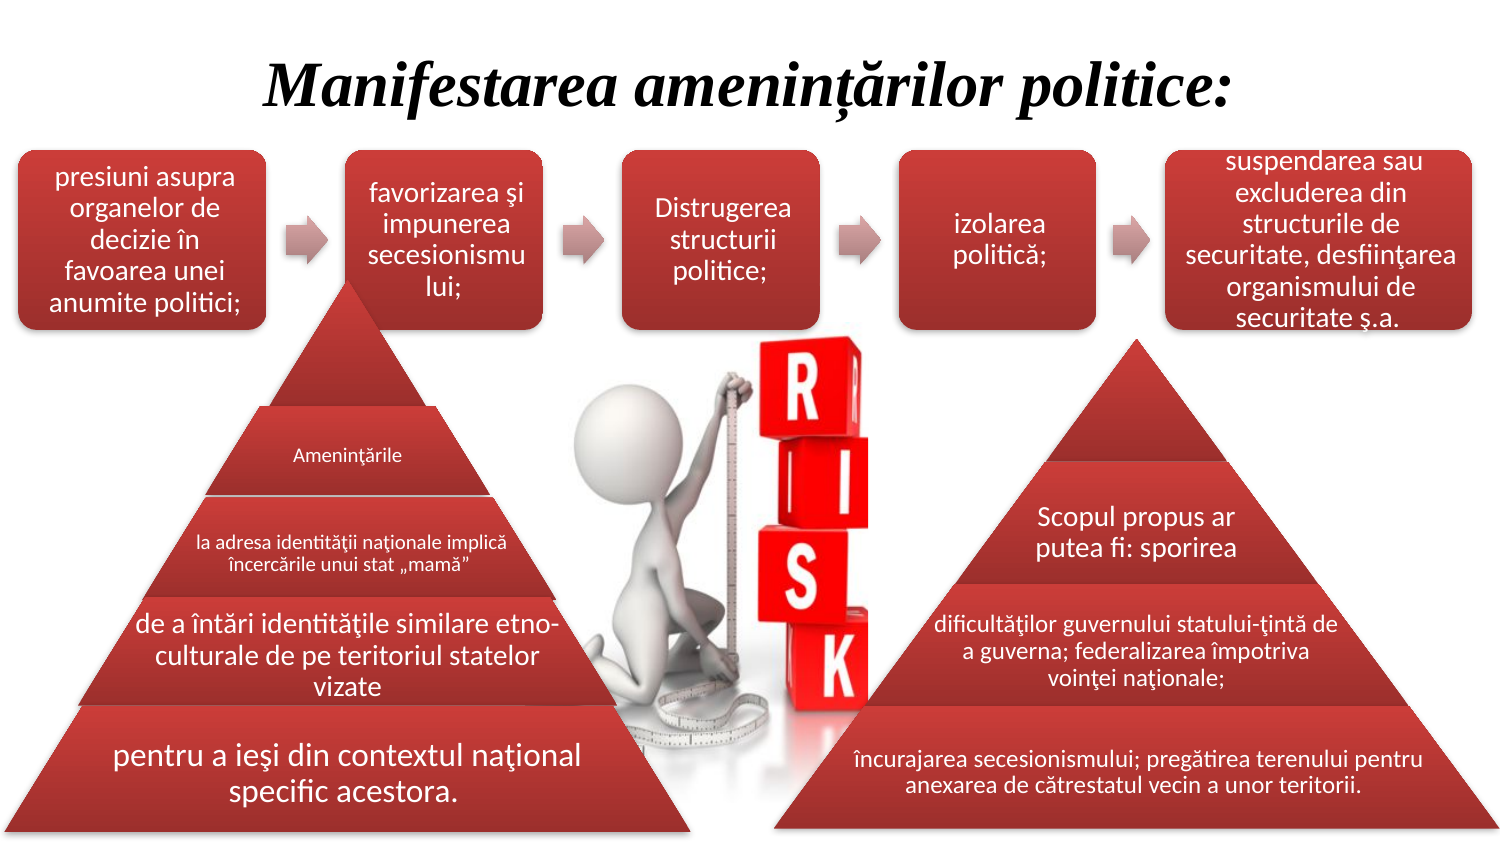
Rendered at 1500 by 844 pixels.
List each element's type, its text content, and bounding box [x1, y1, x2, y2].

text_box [17, 149, 1483, 331]
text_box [4, 279, 692, 833]
picture [692, 331, 869, 803]
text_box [773, 338, 1500, 829]
title Manifestarea amenințărilor politice: [75, 33, 1425, 127]
